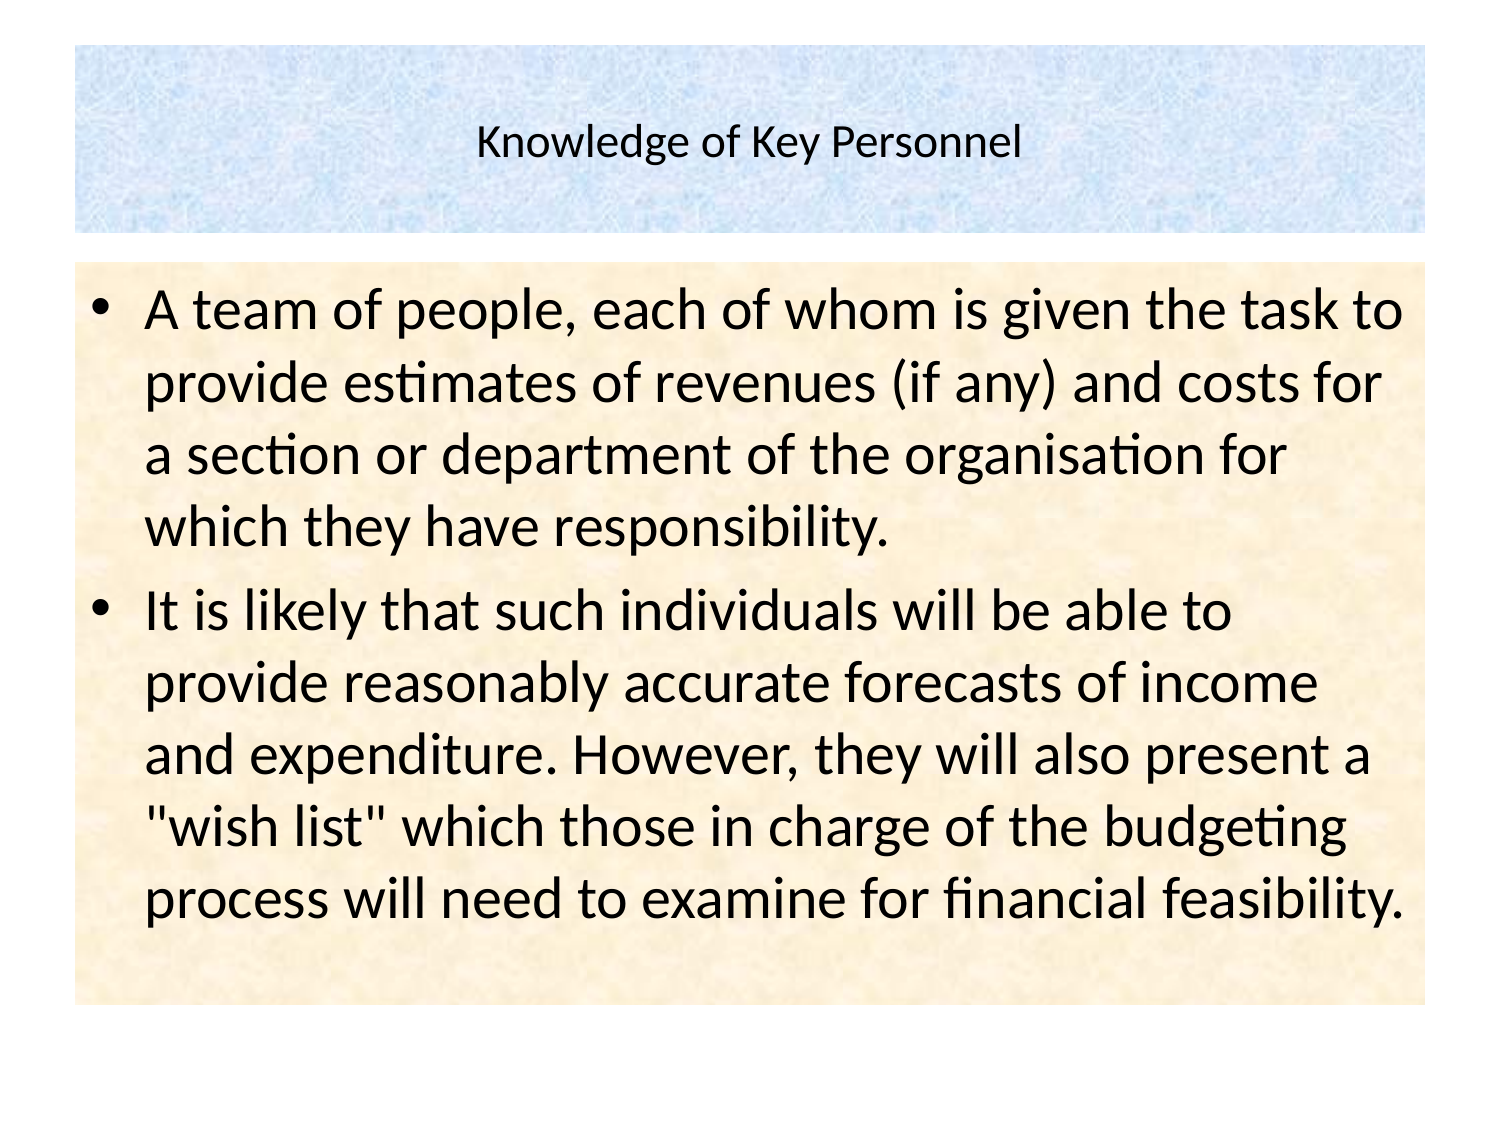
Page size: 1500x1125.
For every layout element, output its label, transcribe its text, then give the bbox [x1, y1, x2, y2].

list A team of people, each of whom is given the task to provide estimates of revenues (if any) and costs for a section or department of the organisation for which they have responsibility. It is likely that such individuals will be able to provide reasonably accurate forecasts of income and expenditure. However, they will also present a "wish list" which those in charge of the budgeting process will need to examine for financial feasibility. [75, 262, 1425, 1005]
title Knowledge of Key Personnel [75, 45, 1425, 233]
